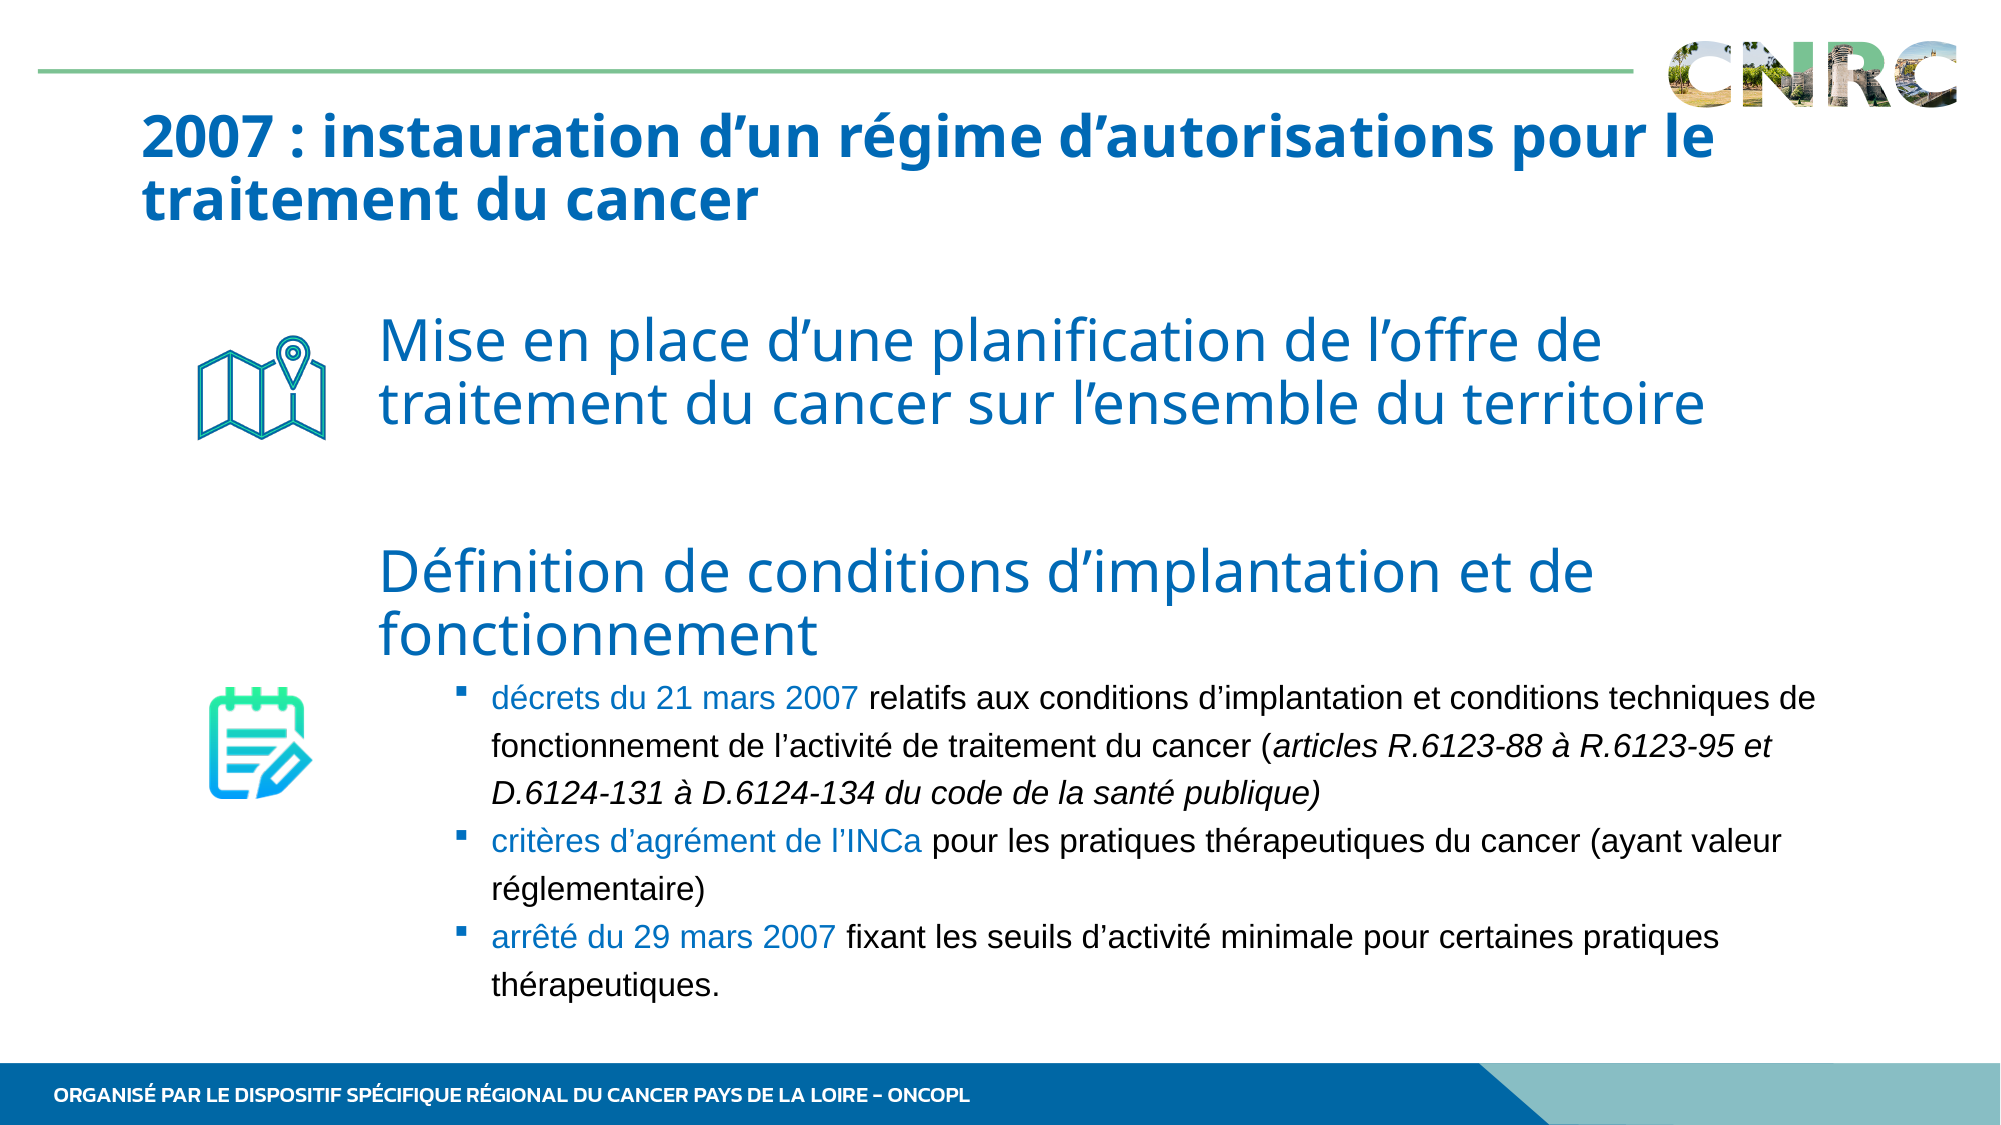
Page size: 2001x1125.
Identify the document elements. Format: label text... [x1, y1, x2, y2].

list Mise en place d’une planification de l’offre de traitement du cancer sur l’ensemble du territoire Définition de conditions d’implantation et de fonctionnement​ décrets du 21 mars 2007 relatifs aux conditions d’implantation et conditions techniques de fonctionnement de l’activité de traitement du cancer (articles R.6123-88 à R.6123-95 et D.6124-131 à D.6124-134 du code de la santé publique) critères d’agrément de l’INCa pour les pratiques thérapeutiques du cancer (ayant valeur réglementaire) arrêté du 29 mars 2007 fixant les seuils d’activité minimale pour certaines pratiques thérapeutiques. [363, 303, 1852, 898]
picture [0, 0, 2001, 1125]
title 2007 : instauration d’un régime d’autorisations pour le traitement du cancer [126, 82, 1852, 259]
